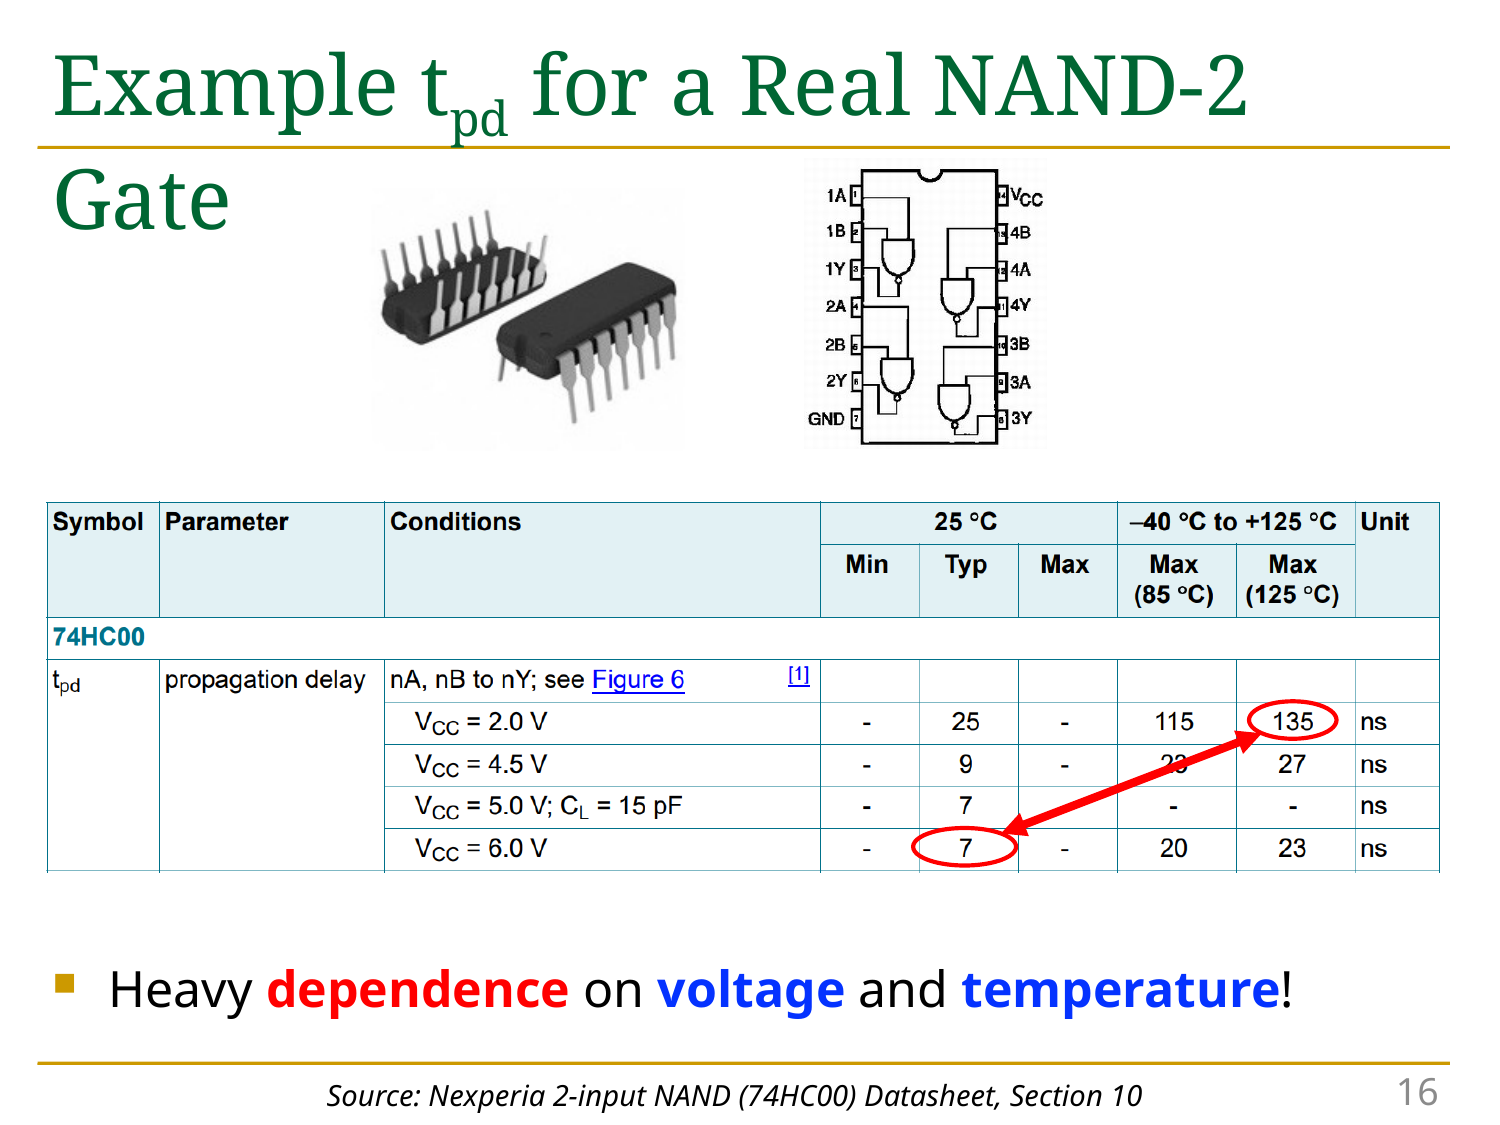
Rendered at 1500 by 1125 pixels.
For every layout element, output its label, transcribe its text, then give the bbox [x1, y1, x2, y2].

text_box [1000, 733, 1263, 834]
picture [42, 497, 1446, 873]
picture [803, 158, 1048, 450]
title Example tpd for a Real NAND-2 Gate [37, 24, 1450, 200]
picture [349, 187, 688, 451]
slide_number 16 [1116, 1063, 1454, 1124]
text_box Source: Nexperia 2-input NAND (74HC00) Datasheet, Section 10 [311, 1069, 1175, 1120]
list Heavy dependence on voltage and temperature! [37, 950, 1450, 1035]
